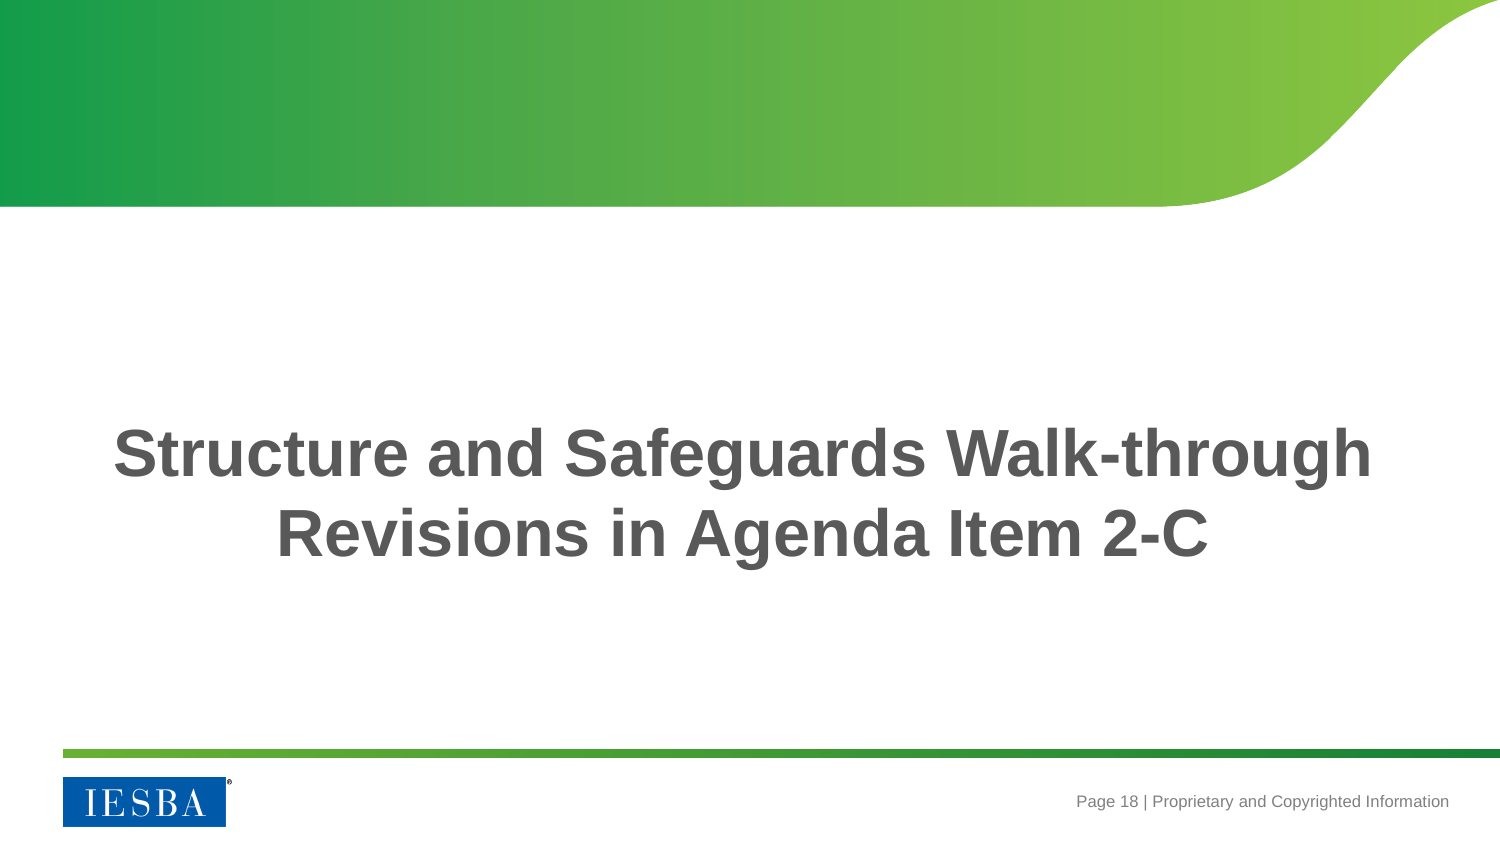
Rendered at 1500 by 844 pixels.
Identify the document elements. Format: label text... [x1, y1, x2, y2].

list Structure and Safeguards Walk-through Revisions in Agenda Item 2-C [24, 221, 1463, 735]
picture [63, 777, 232, 827]
picture [0, 0, 1500, 207]
